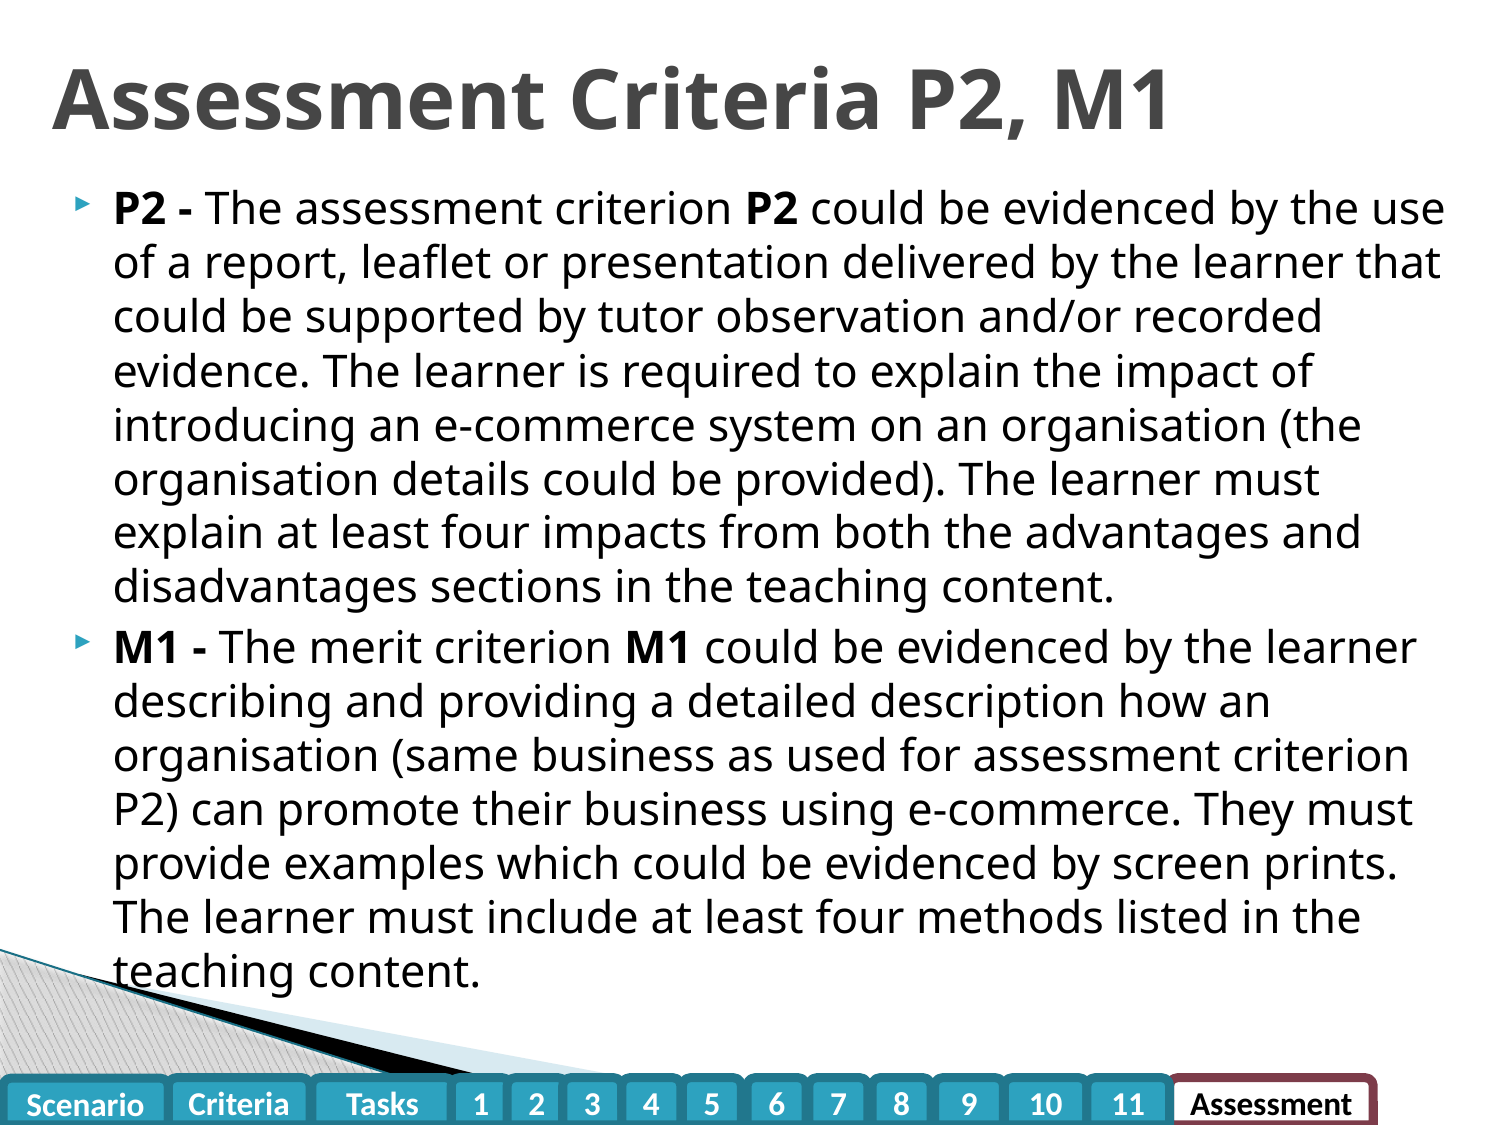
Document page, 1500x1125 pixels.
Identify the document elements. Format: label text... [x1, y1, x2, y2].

list P2 - The assessment criterion P2 could be evidenced by the use of a report, leaflet or presentation delivered by the learner that could be supported by tutor observation and/or recorded evidence. The learner is required to explain the impact of introducing an e-commerce system on an organisation (the organisation details could be provided). The learner must explain at least four impacts from both the advantages and disadvantages sections in the teaching content. M1 - The merit criterion M1 could be evidenced by the learner describing and providing a detailed description how an organisation (same business as used for assessment criterion P2) can promote their business using e-commerce. They must provide examples which could be evidenced by screen prints. The learner must include at least four methods listed in the teaching content. [41, 173, 1471, 1024]
title Assessment Criteria P2, M1 [37, 19, 1471, 173]
